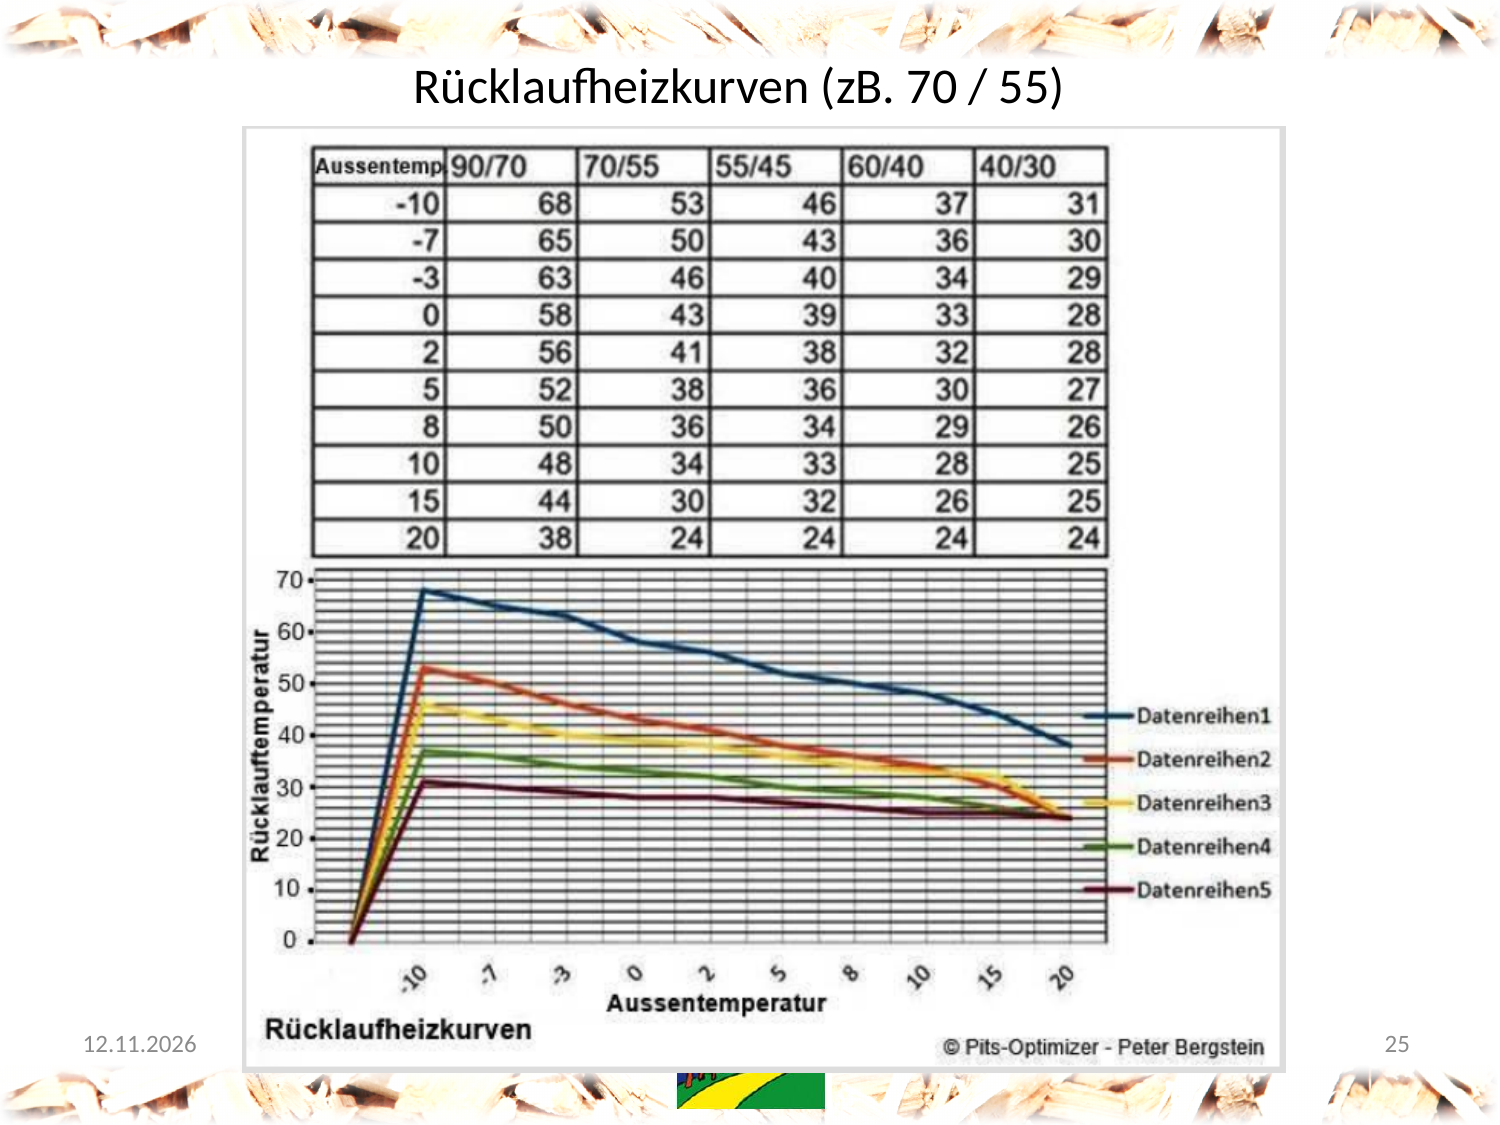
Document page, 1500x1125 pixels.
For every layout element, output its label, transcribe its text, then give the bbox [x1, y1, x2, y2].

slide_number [26, 23, 1476, 36]
picture [31, 126, 1466, 1109]
slide_number 25 [1291, 1012, 1425, 1073]
title Rücklaufheizkurven (zB. 70 / 55) [64, 30, 1415, 138]
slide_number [67, 1012, 237, 1073]
